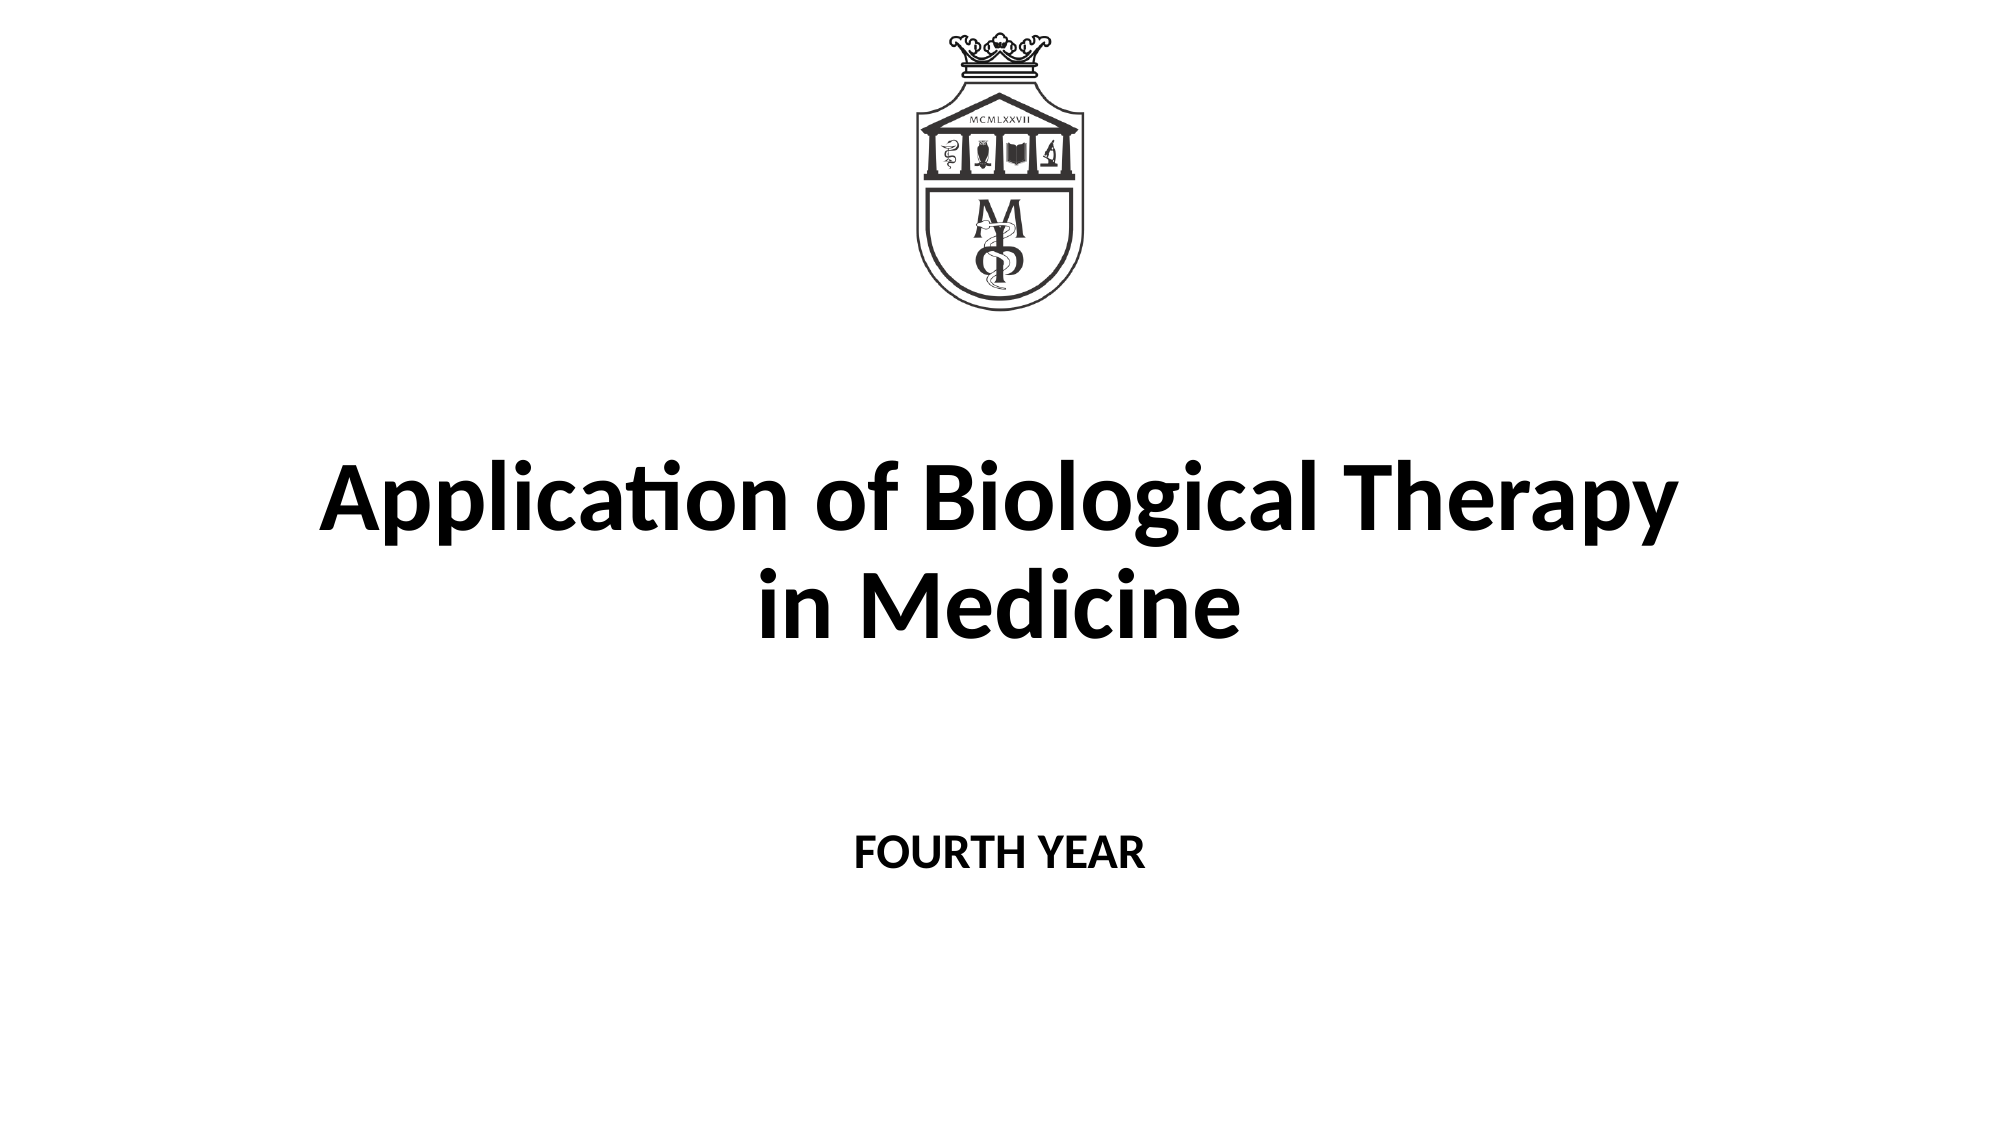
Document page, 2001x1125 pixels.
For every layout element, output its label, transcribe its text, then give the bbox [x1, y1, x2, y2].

subtitle FOURTH YEAR [474, 818, 1525, 1106]
picture [888, 19, 1112, 324]
title Application of Biological Therapy in Medicine [285, 426, 1715, 668]
